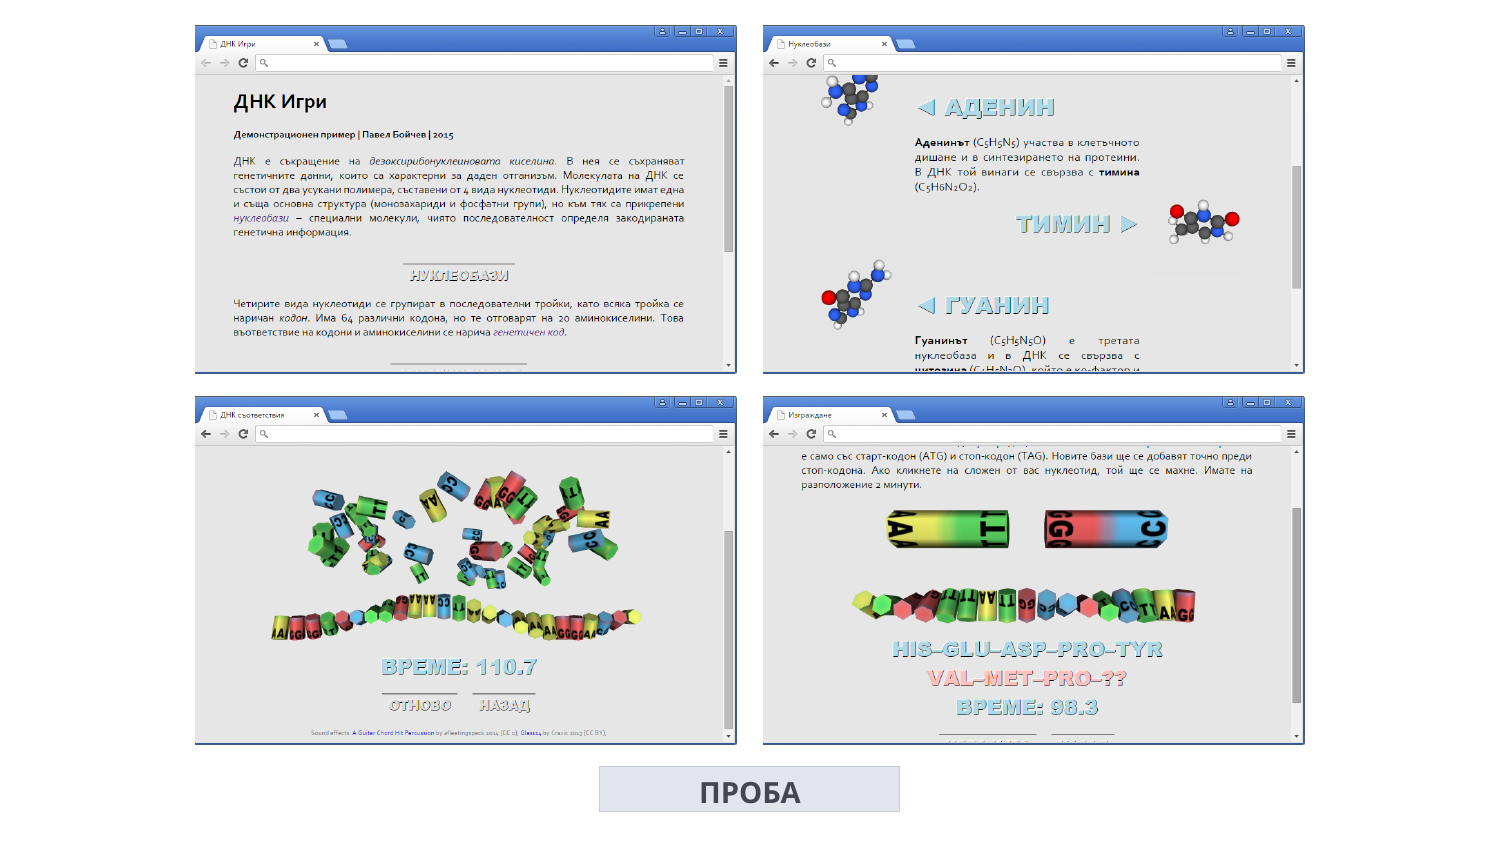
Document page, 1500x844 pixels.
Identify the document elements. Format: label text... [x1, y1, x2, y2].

picture [763, 396, 1306, 746]
text_box ПРОБА [599, 766, 900, 812]
picture [194, 396, 737, 746]
picture [194, 24, 737, 374]
picture [763, 24, 1306, 374]
